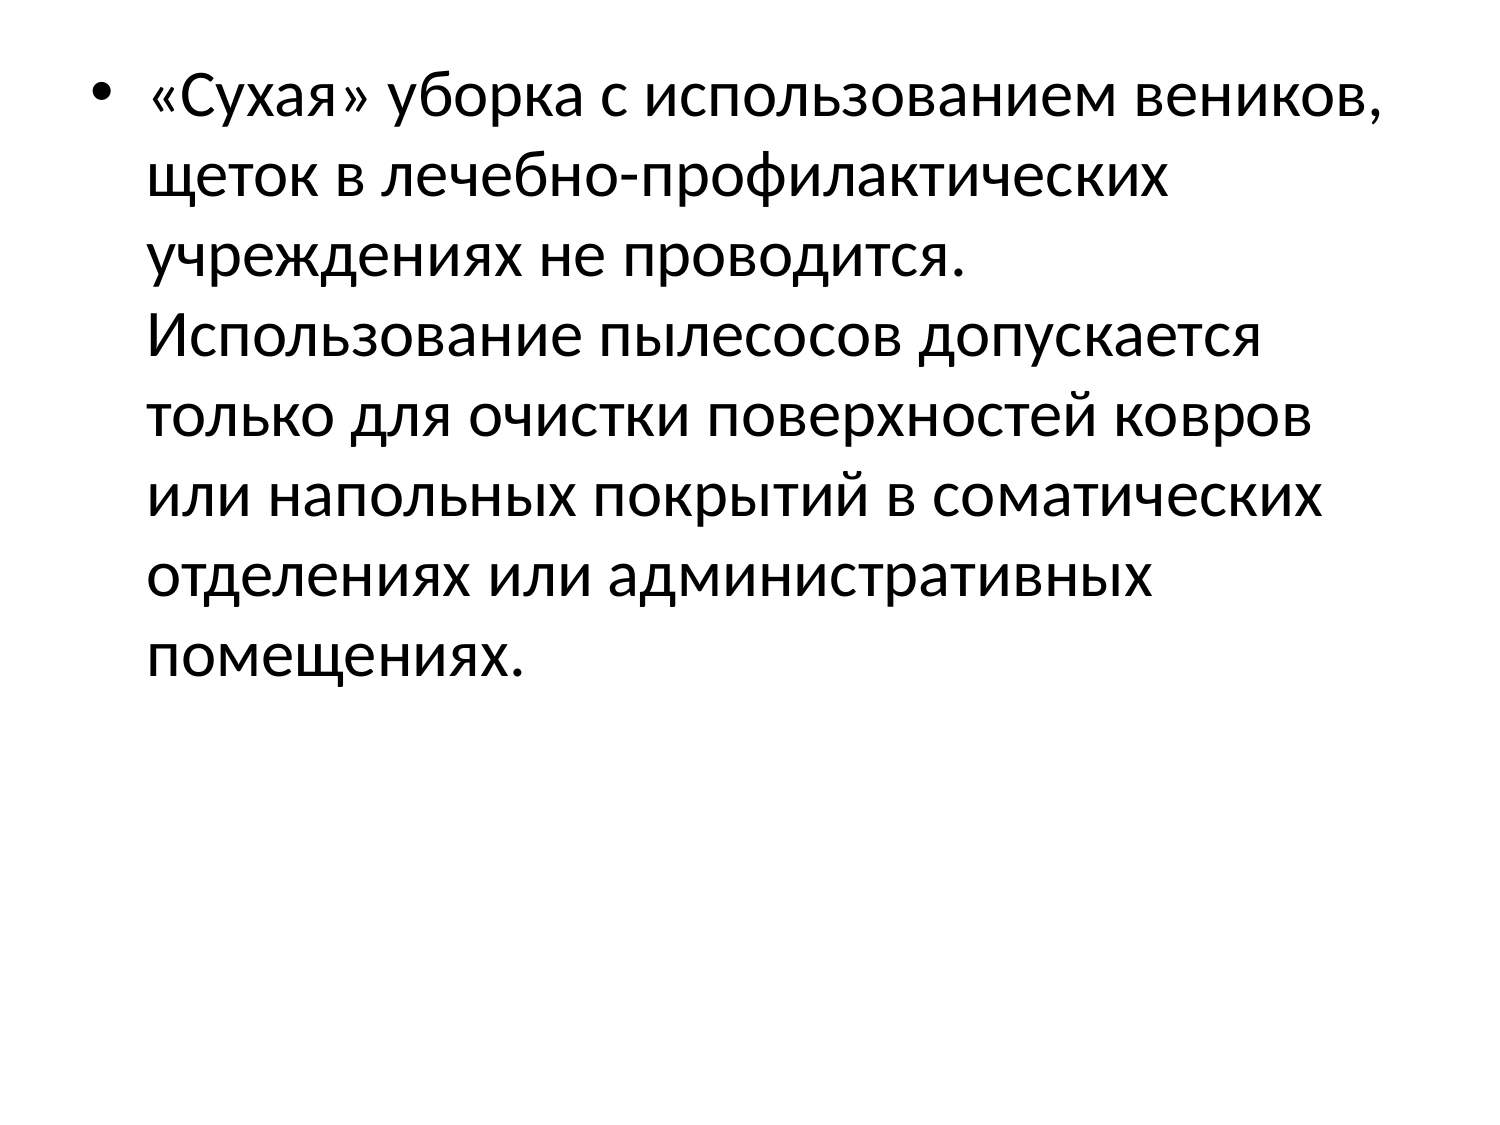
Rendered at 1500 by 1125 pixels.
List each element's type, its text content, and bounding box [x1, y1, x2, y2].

list «Сухая» уборка с использованием веников, щеток в лечебно-профилактических учреждениях не проводится. Использование пылесосов допускается только для очистки поверхностей ковров или напольных покрытий в соматических отделениях или административных помещениях. [75, 42, 1425, 1005]
